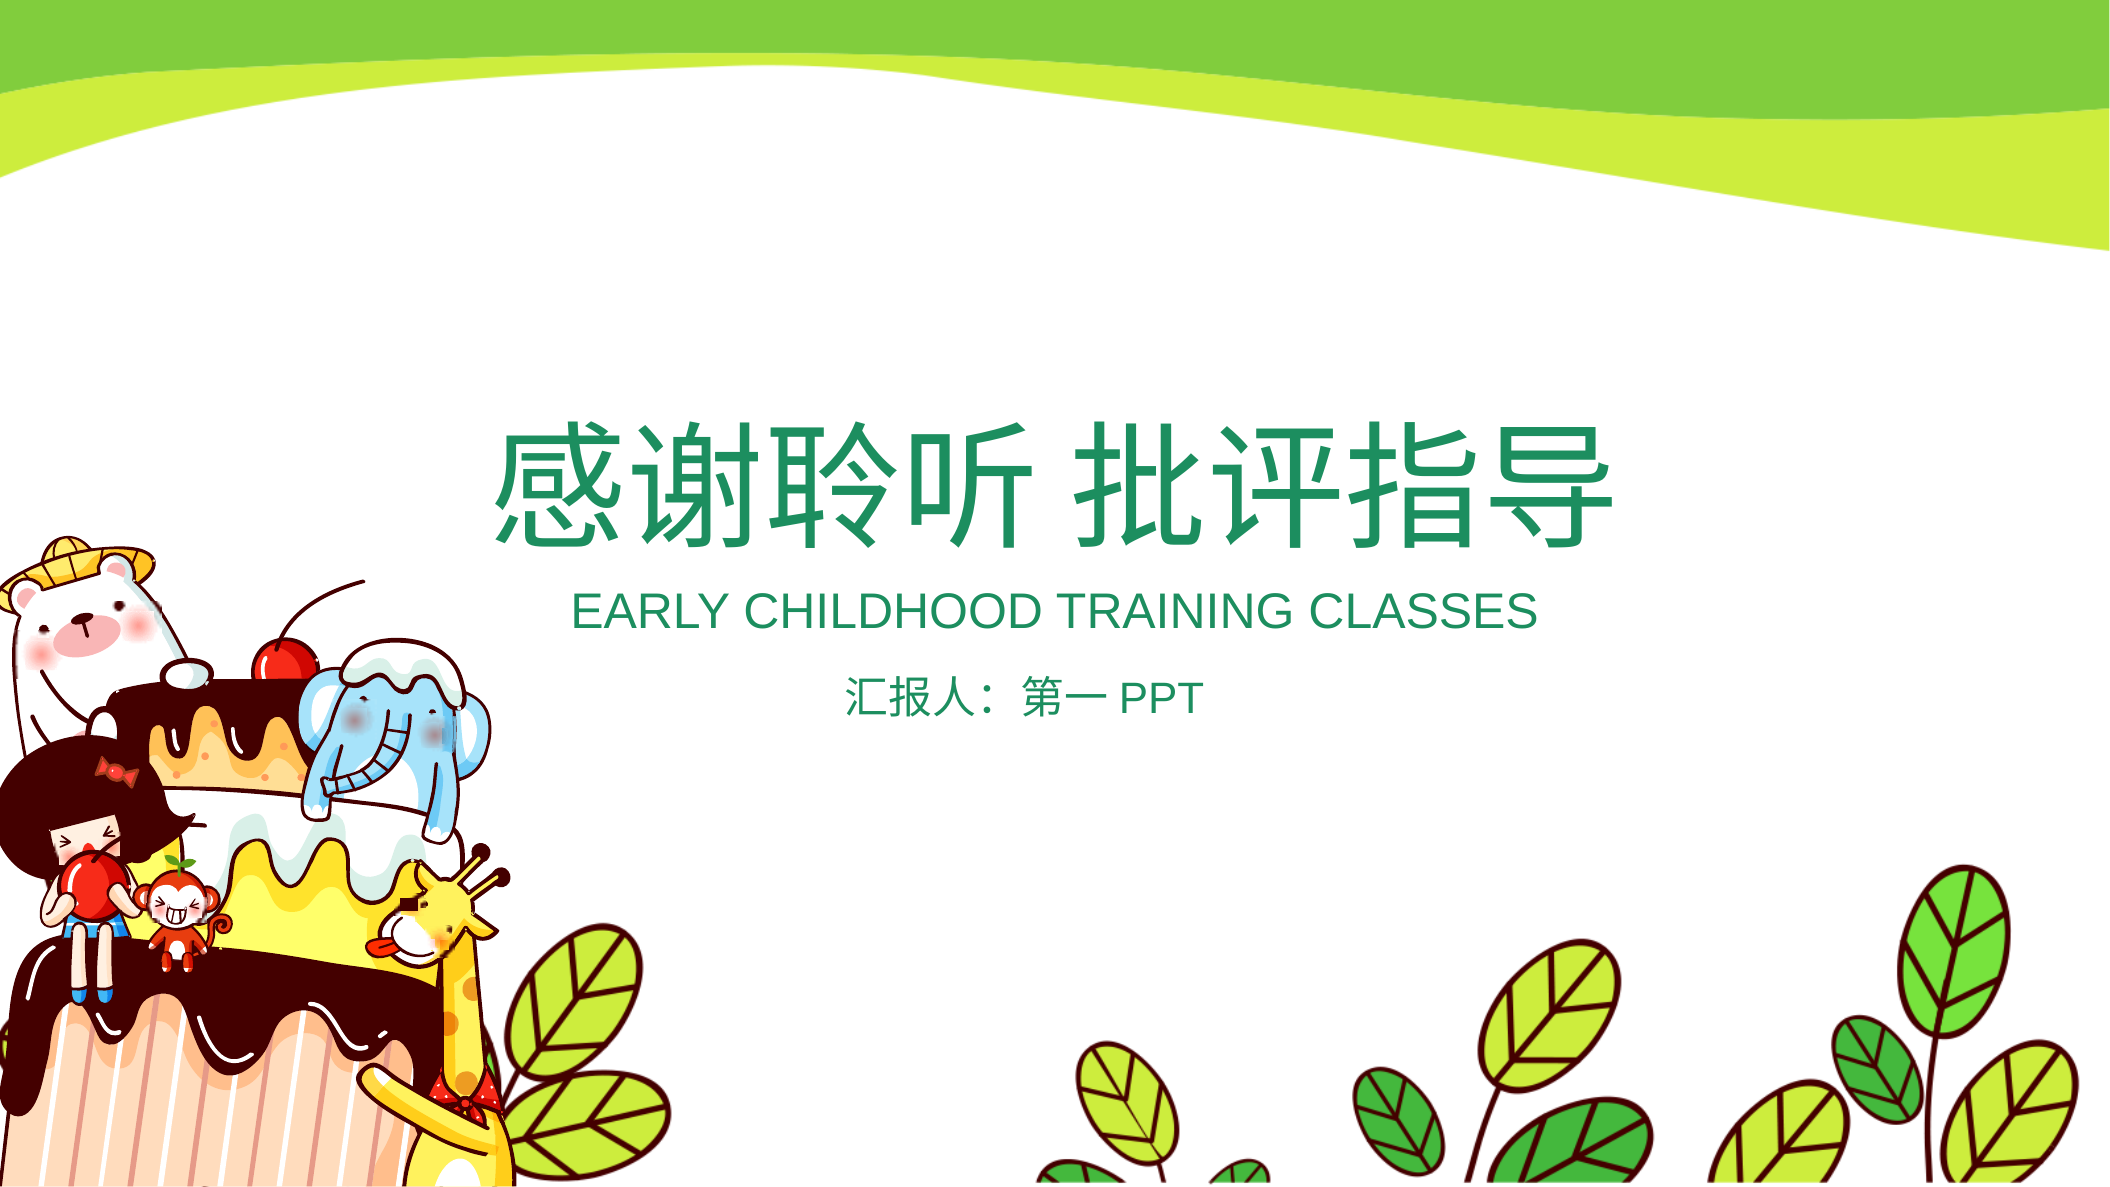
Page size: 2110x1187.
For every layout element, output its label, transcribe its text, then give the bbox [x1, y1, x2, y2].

text_box EARLY CHILDHOOD TRAINING CLASSES [539, 573, 1570, 646]
picture [0, 0, 2110, 1187]
text_box 感谢聆听 批评指导 [432, 343, 1677, 573]
text_box 汇报人：第一PPT [818, 646, 1231, 730]
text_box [0, 532, 518, 1187]
